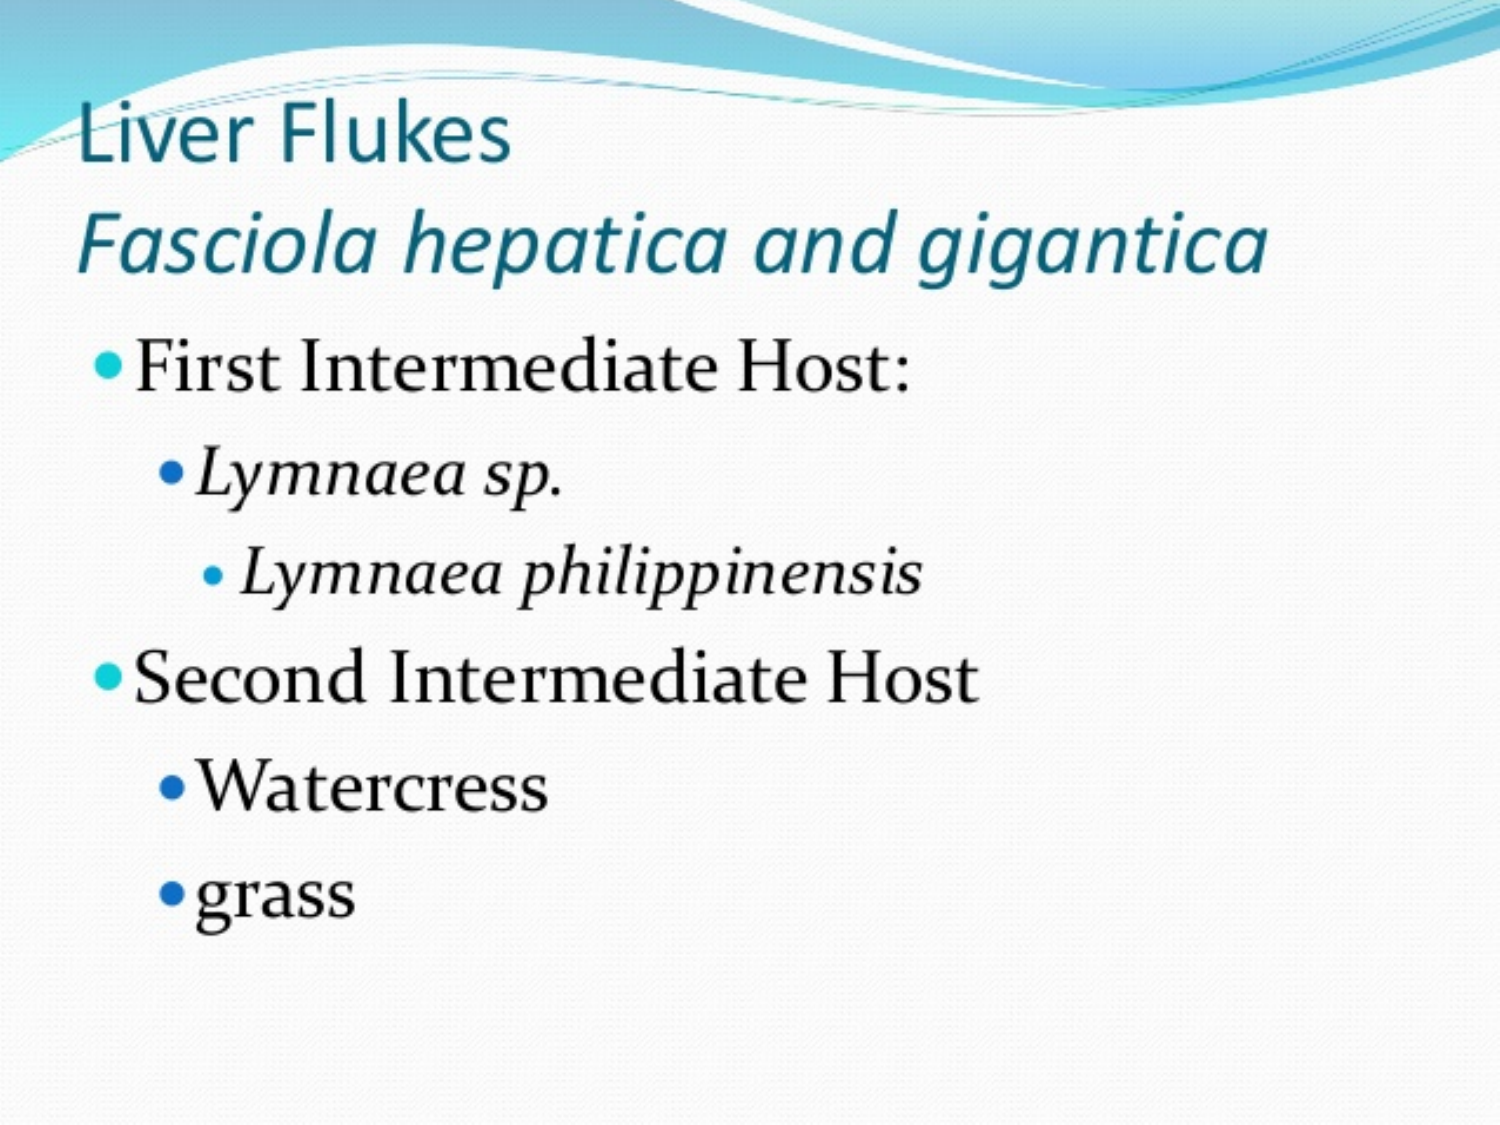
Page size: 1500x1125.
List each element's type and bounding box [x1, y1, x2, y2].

list [0, 0, 1500, 1125]
